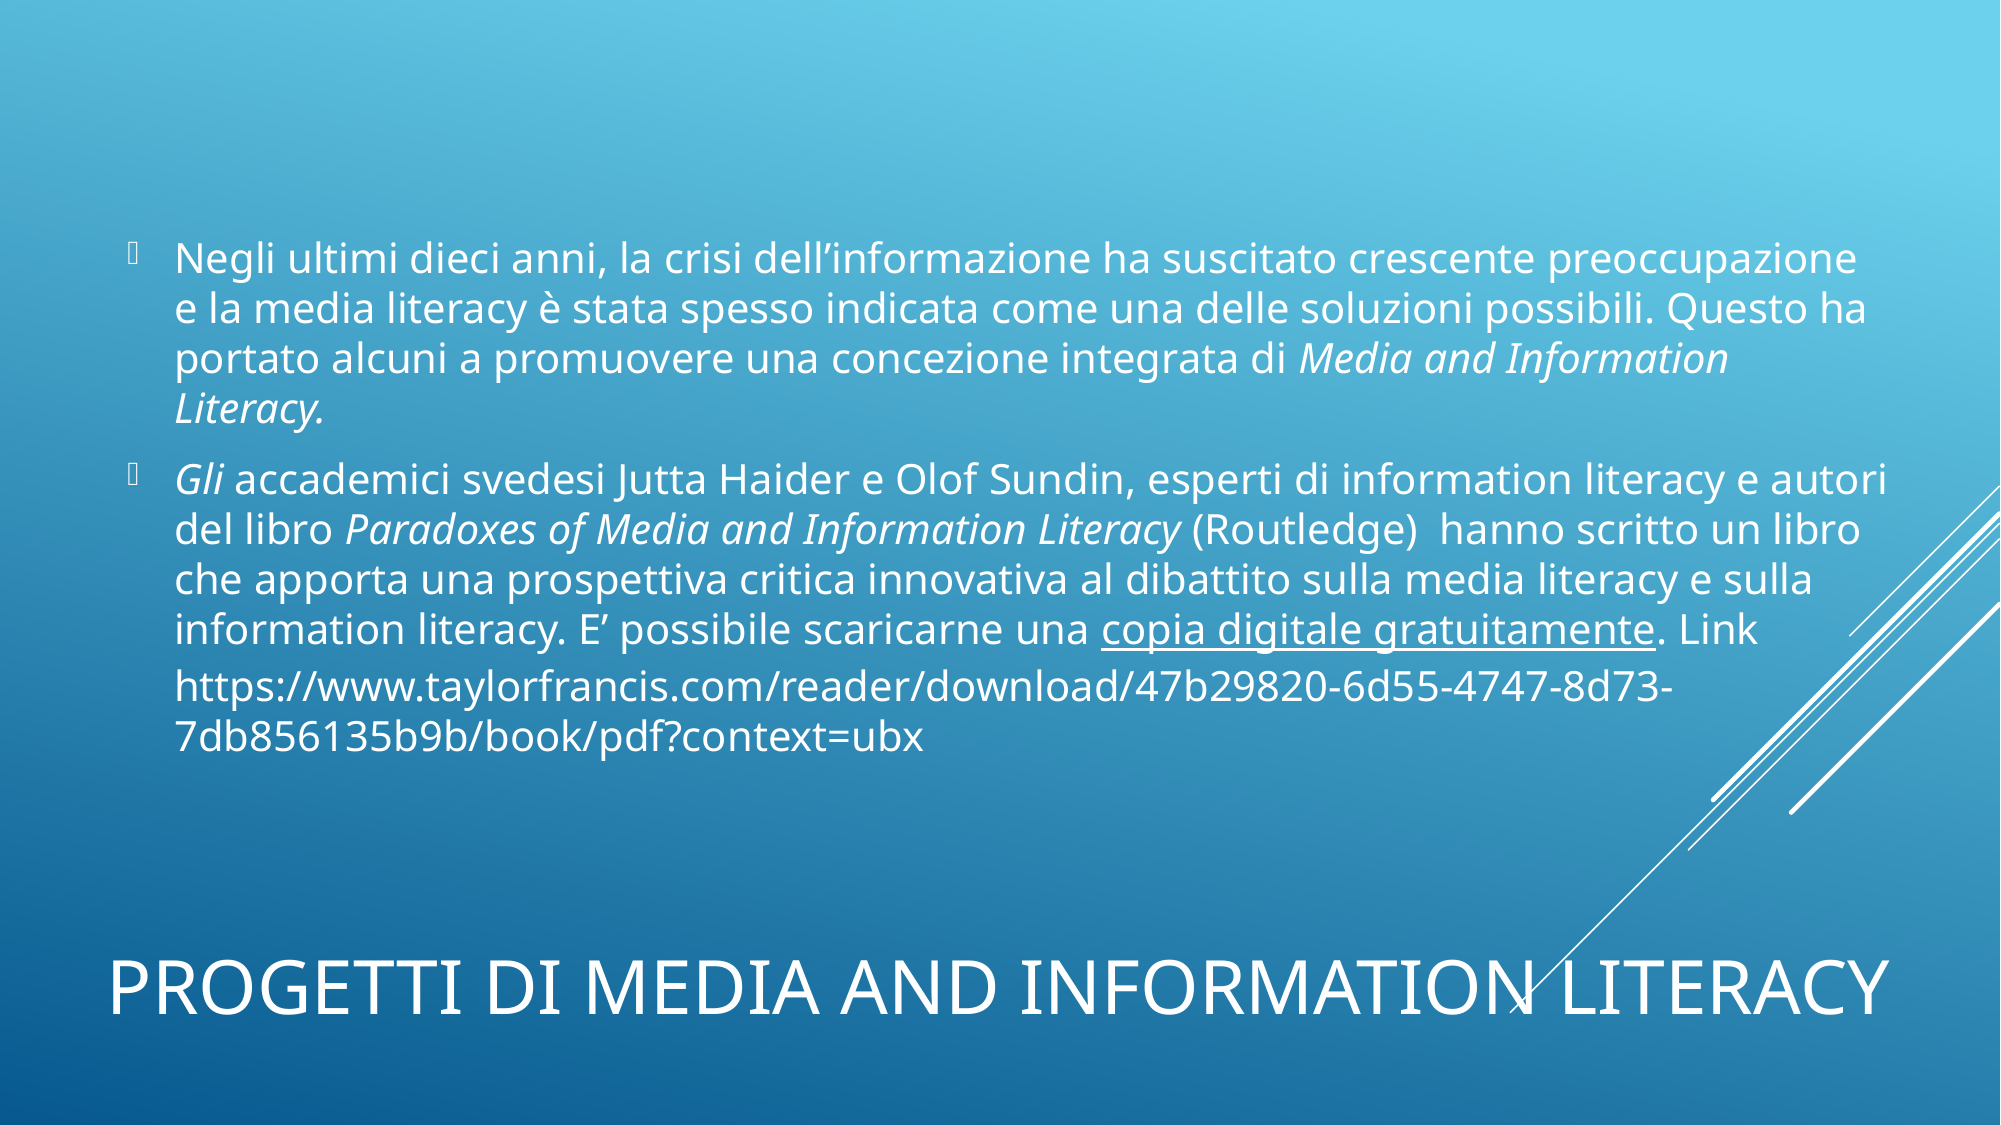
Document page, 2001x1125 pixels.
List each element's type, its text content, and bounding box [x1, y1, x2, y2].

list Negli ultimi dieci anni, la crisi dell’informazione ha suscitato crescente preoccupazione e la media literacy è stata spesso indicata come una delle soluzioni possibili. Questo ha portato alcuni a promuovere una concezione integrata di Media and Information Literacy. Gli accademici svedesi Jutta Haider e Olof Sundin, esperti di information literacy e autori del libro Paradoxes of Media and Information Literacy (Routledge) hanno scritto un libro che apporta una prospettiva critica innovativa al dibattito sulla media literacy e sulla information literacy. E’ possibile scaricarne una copia digitale gratuitamente. Link https://www.taylorfrancis.com/reader/download/47b29820-6d55-4747-8d73-7db856135b9b/book/pdf?context=ubx [112, 112, 1905, 880]
title PROGETTI DI Media and information literacy [91, 860, 1954, 1108]
